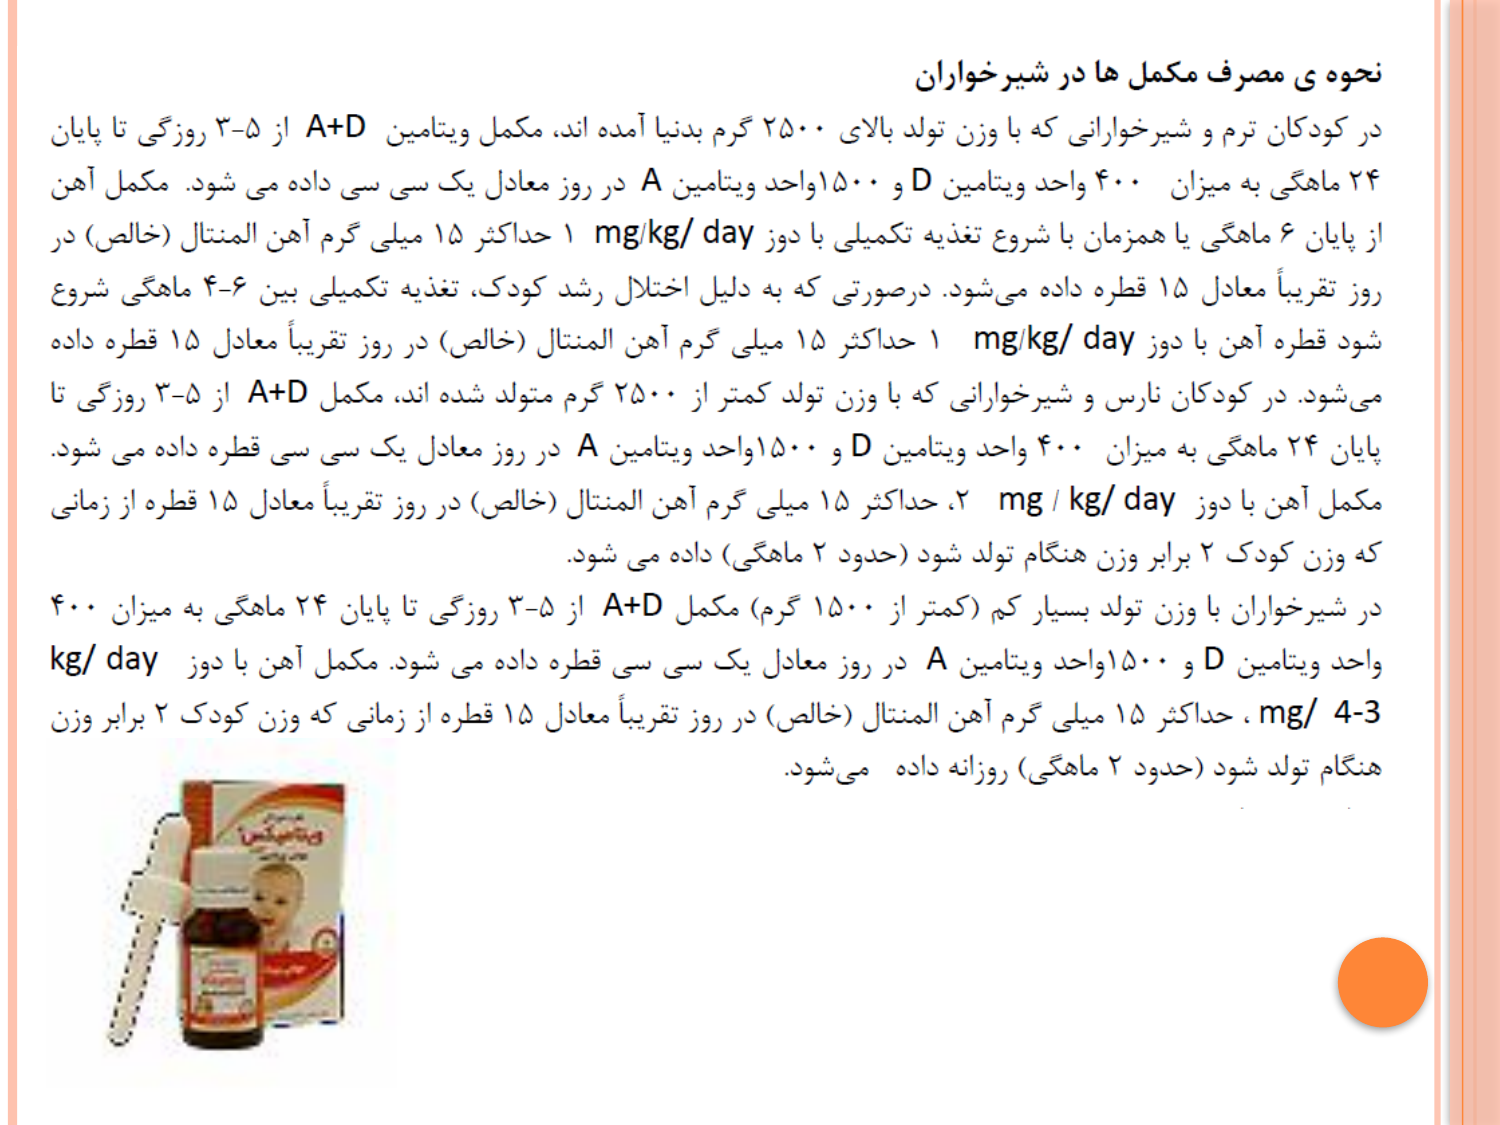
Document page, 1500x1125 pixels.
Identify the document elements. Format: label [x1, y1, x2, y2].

picture [46, 737, 411, 1103]
list [16, 46, 1419, 810]
